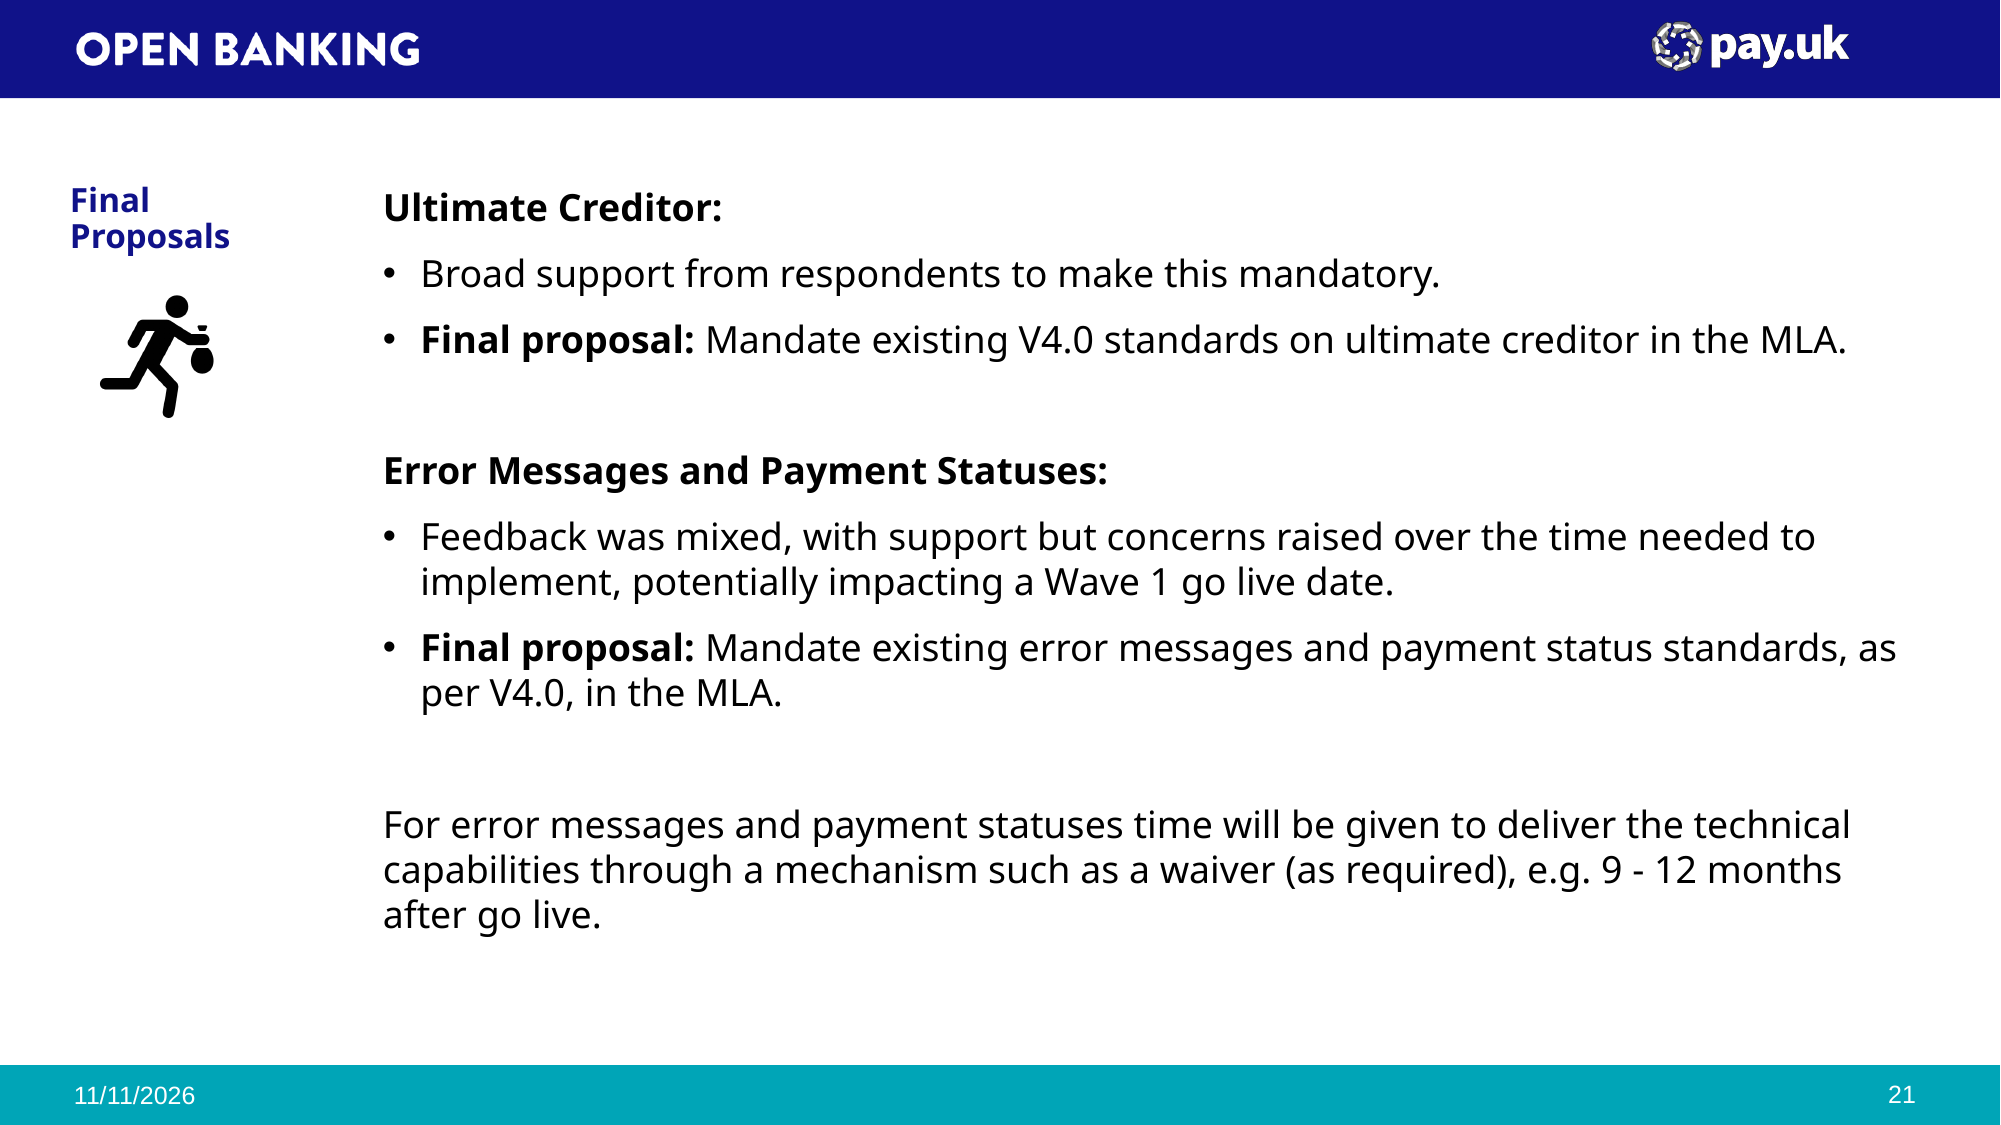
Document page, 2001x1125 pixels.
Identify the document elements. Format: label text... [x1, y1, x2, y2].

footer [662, 1064, 1338, 1124]
picture [88, 288, 225, 425]
picture [43, 0, 452, 99]
picture [1644, 10, 1856, 76]
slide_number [59, 1065, 509, 1125]
title Final Proposals [54, 176, 291, 453]
slide_number 21 [1412, 1064, 1932, 1124]
list Ultimate Creditor: Broad support from respondents to make this mandatory. Final proposal: Mandate existing V4.0 standards on ultimate creditor in the MLA. Error Messages and Payment Statuses: Feedback was mixed, with support but concerns raised over the time needed to implement, potentially impacting a Wave 1 go live date. Final proposal: Mandate existing error messages and payment status standards, as per V4.0, in the MLA. For error messages and payment statuses time will be given to deliver the technical capabilities through a mechanism such as a waiver (as required), e.g. 9 - 12 months after go live. [367, 176, 1925, 1017]
